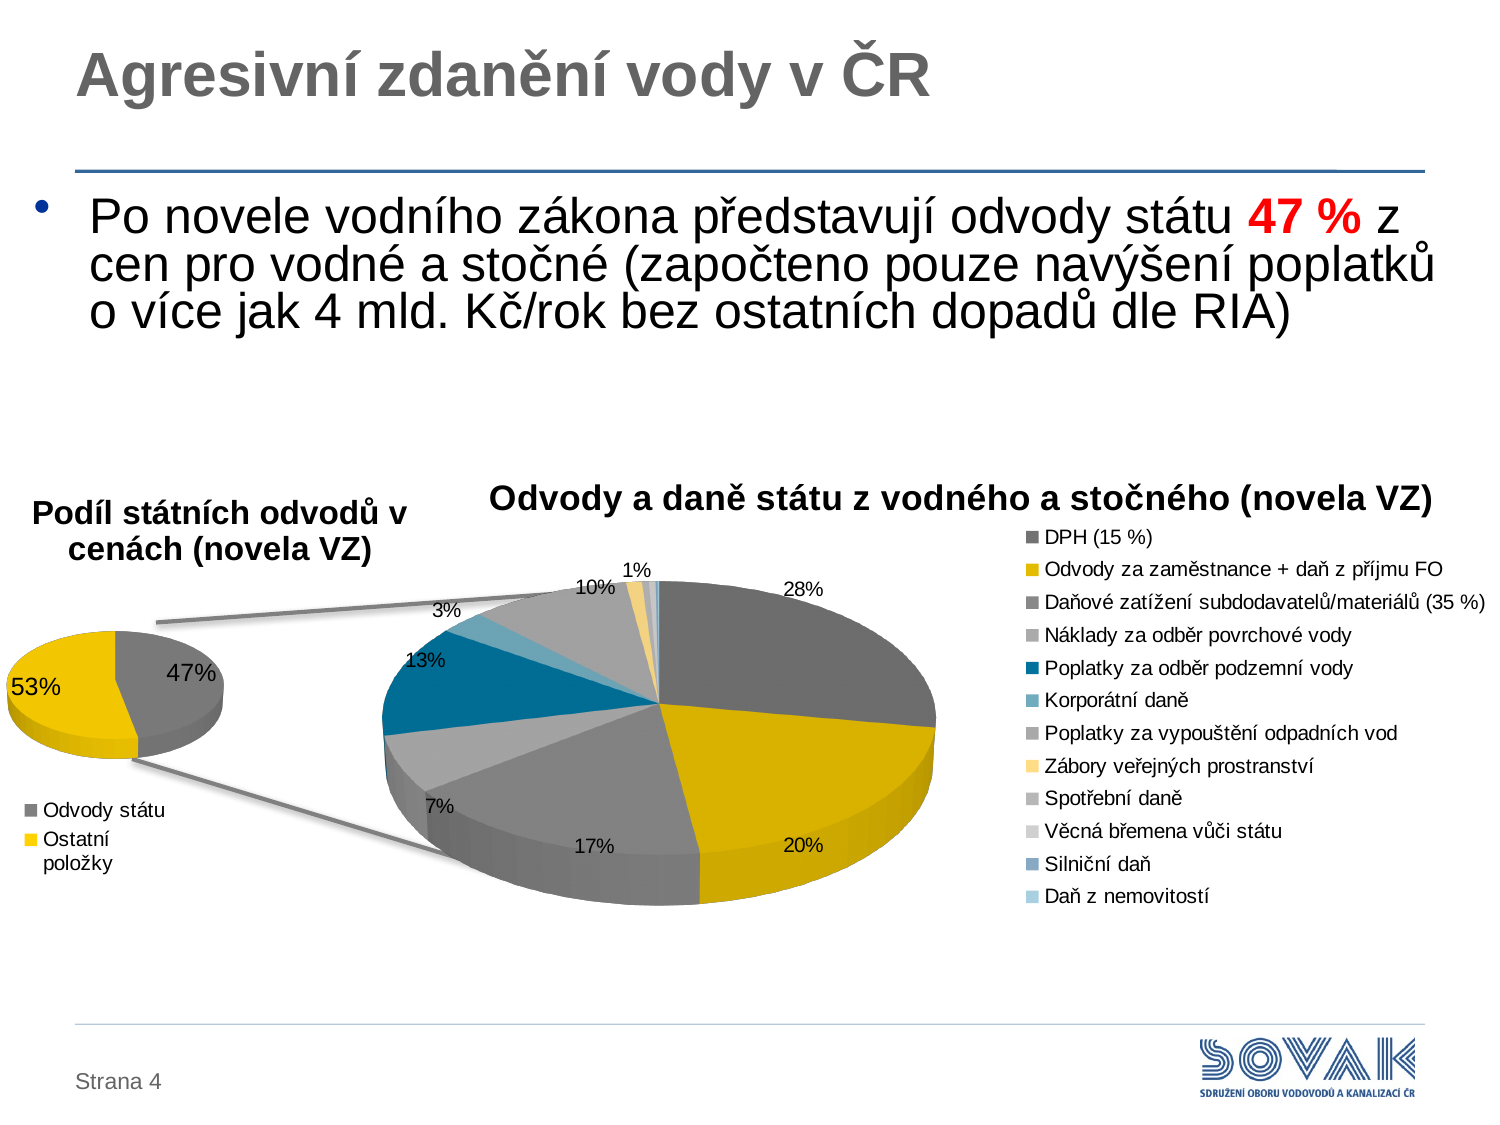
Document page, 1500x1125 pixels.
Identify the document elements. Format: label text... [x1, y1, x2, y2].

title Agresivní zdanění vody v ČR [75, 45, 1425, 187]
chart [0, 449, 1500, 937]
picture [1200, 1037, 1415, 1097]
text_box Po novele vodního zákona představují odvody státu 47 % z cen pro vodné a stočné (započteno pouze navýšení poplatků o více jak 4 mld. Kč/rok bez ostatních dopadů dle RIA) [33, 188, 1476, 407]
